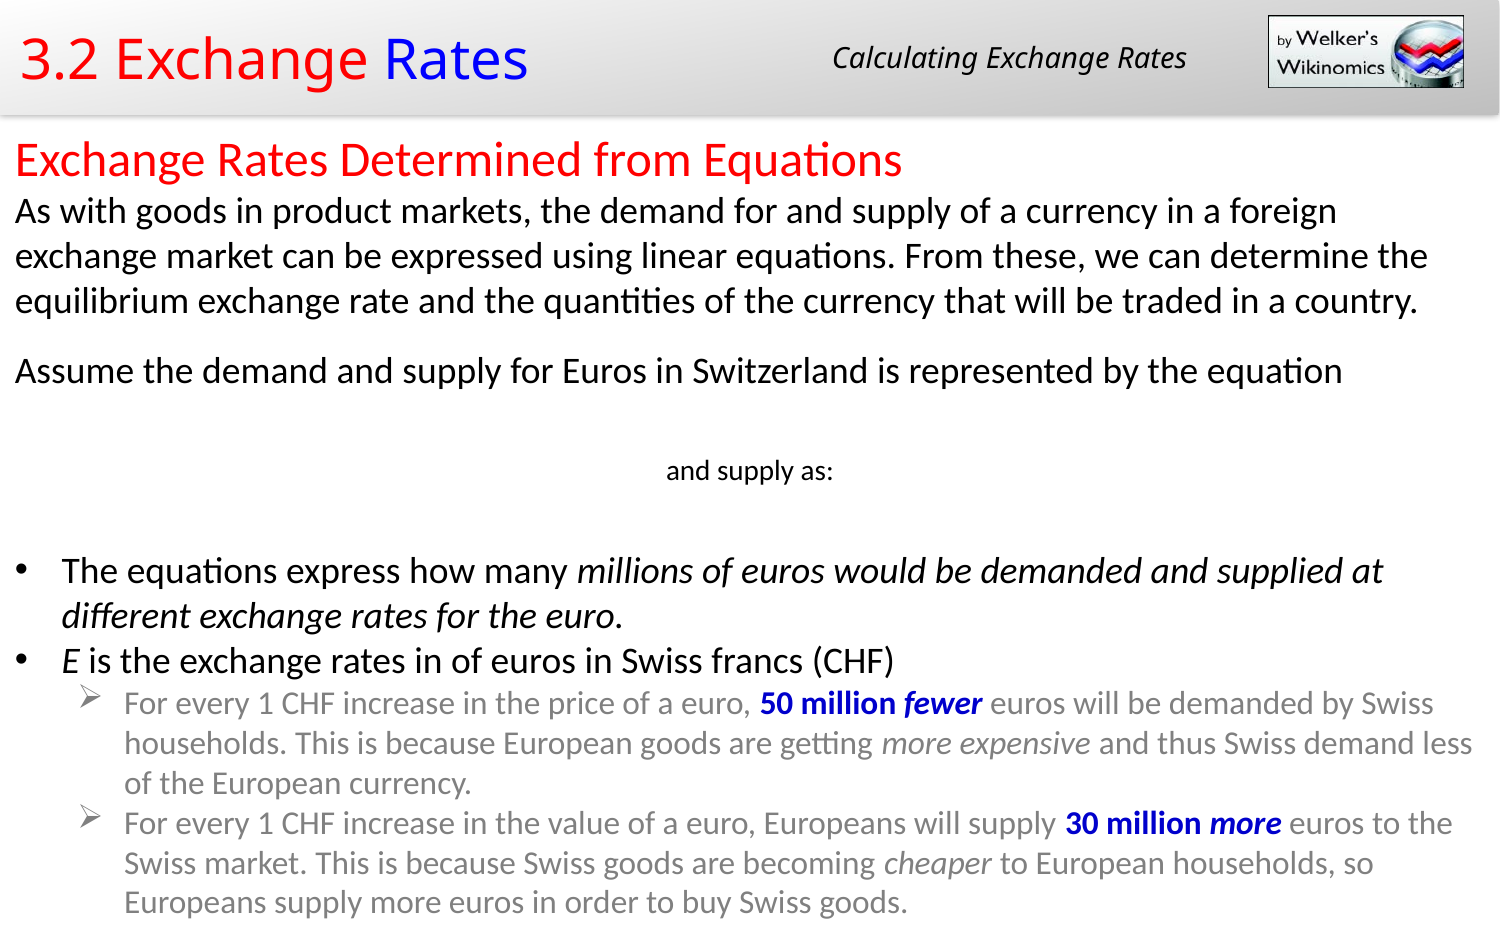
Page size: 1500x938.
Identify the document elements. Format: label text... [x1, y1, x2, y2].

picture [1268, 15, 1464, 88]
text_box Calculating Exchange Rates [750, 32, 1270, 81]
